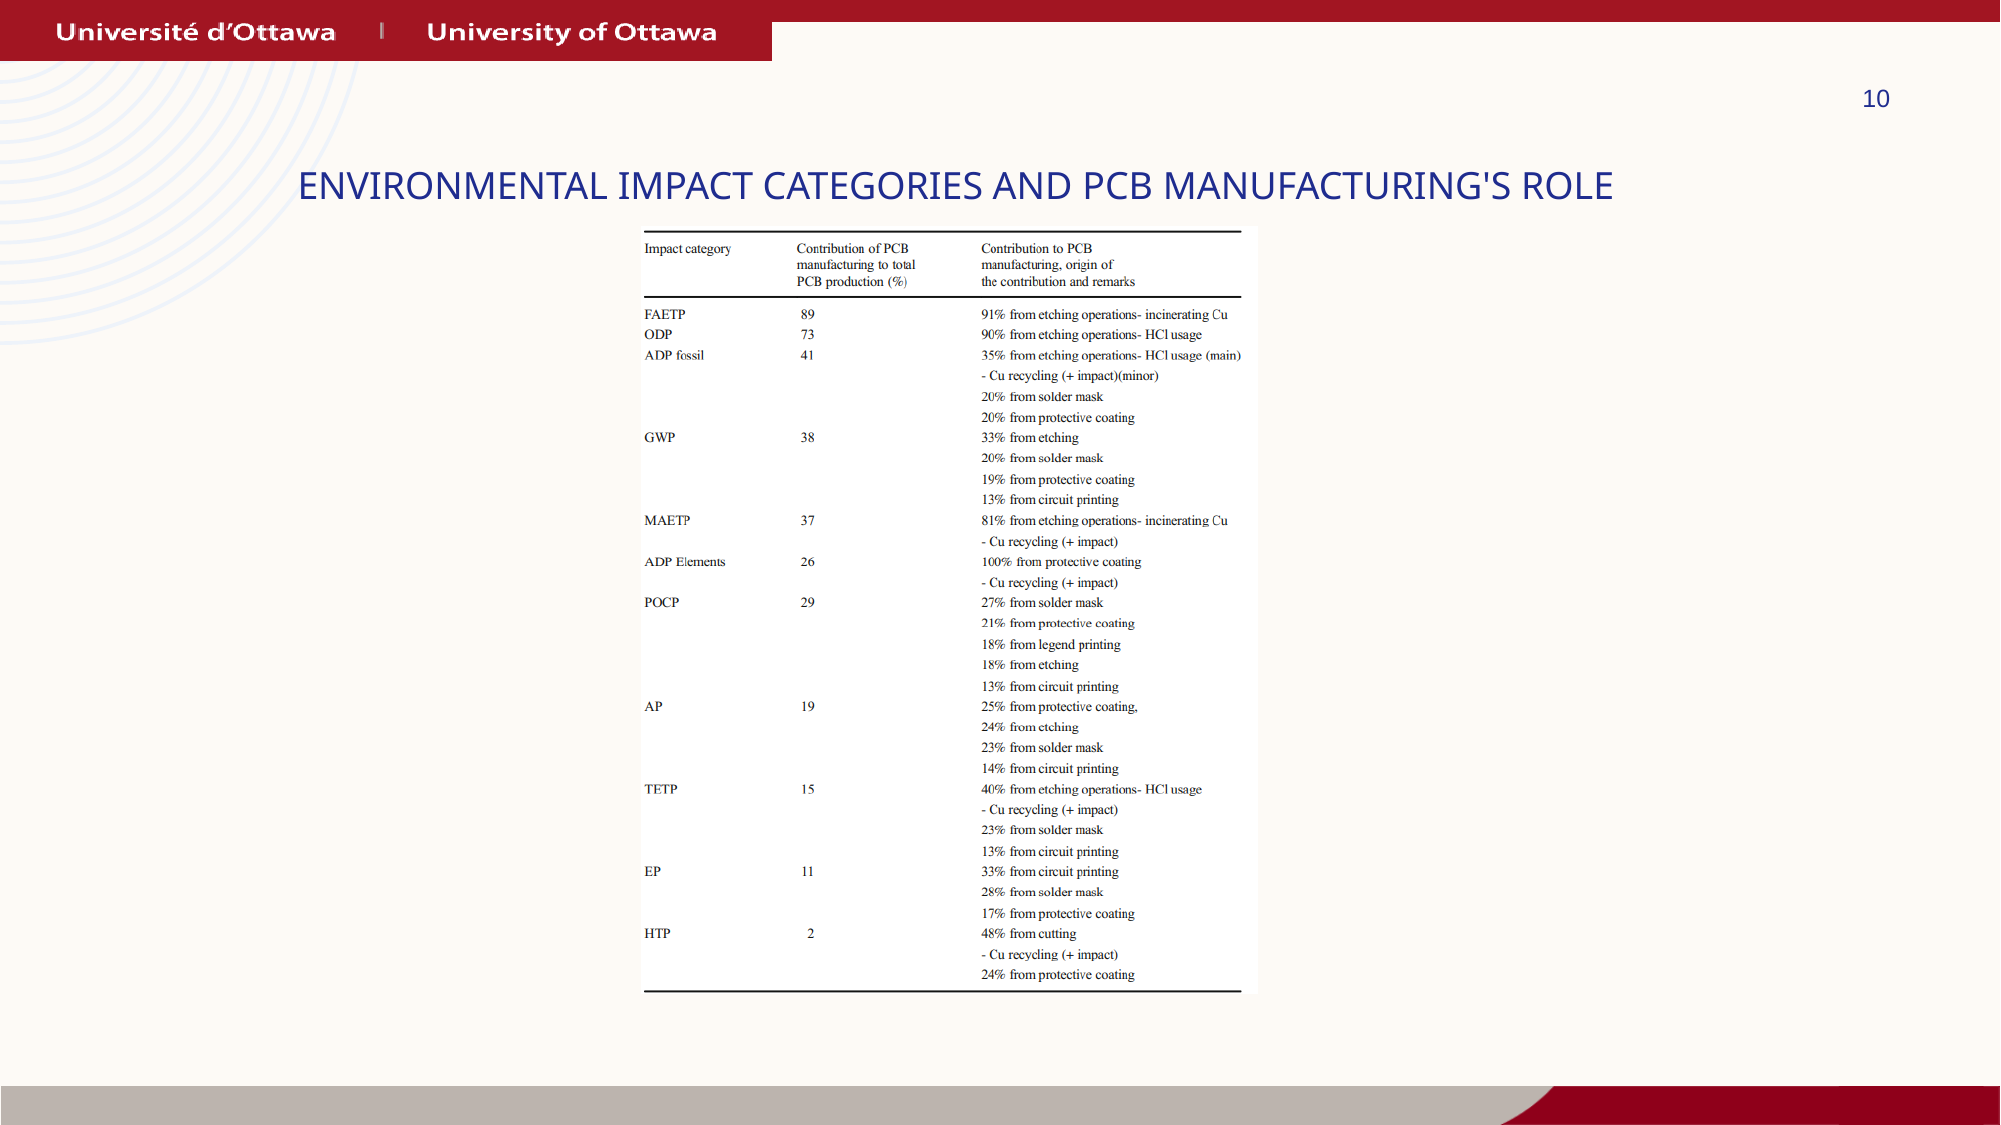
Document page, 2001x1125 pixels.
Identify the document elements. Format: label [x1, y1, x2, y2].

text_box [0, 0, 2000, 1125]
list [641, 226, 1258, 994]
